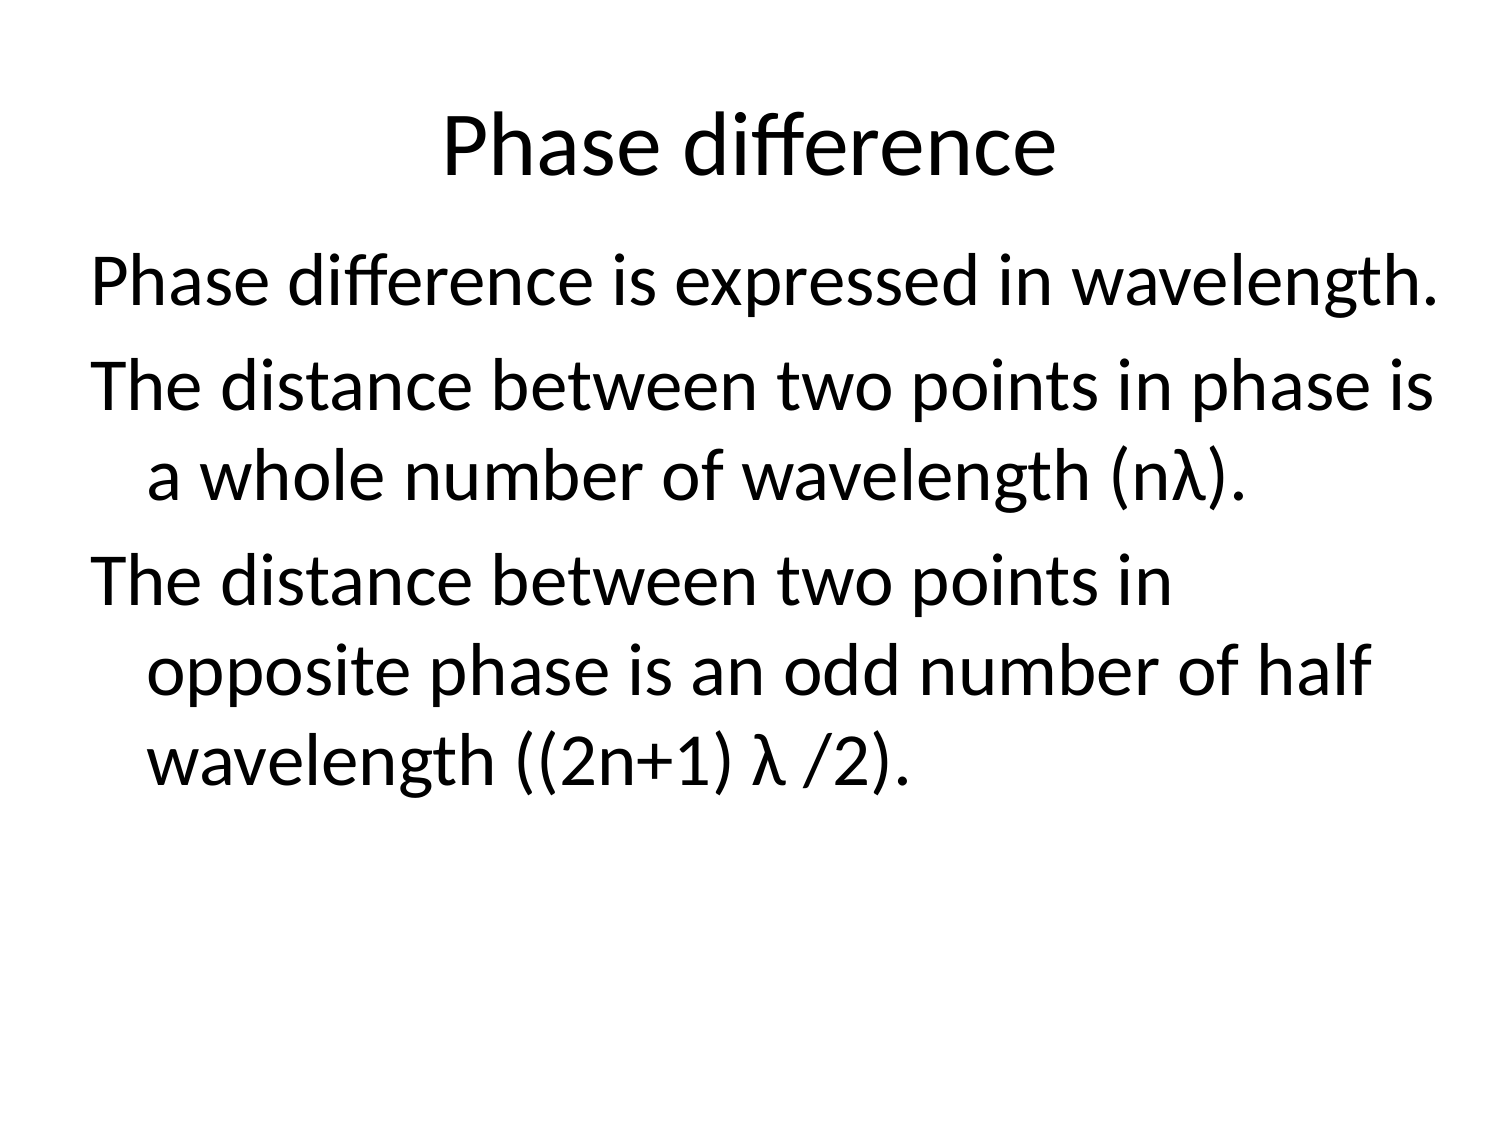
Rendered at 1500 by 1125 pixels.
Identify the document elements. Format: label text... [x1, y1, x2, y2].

title Phase difference [75, 45, 1425, 222]
list Phase difference is expressed in wavelength. The distance between two points in phase is a whole number of wavelength (nλ). The distance between two points in opposite phase is an odd number of half wavelength ((2n+1) λ /2). [75, 222, 1459, 1005]
